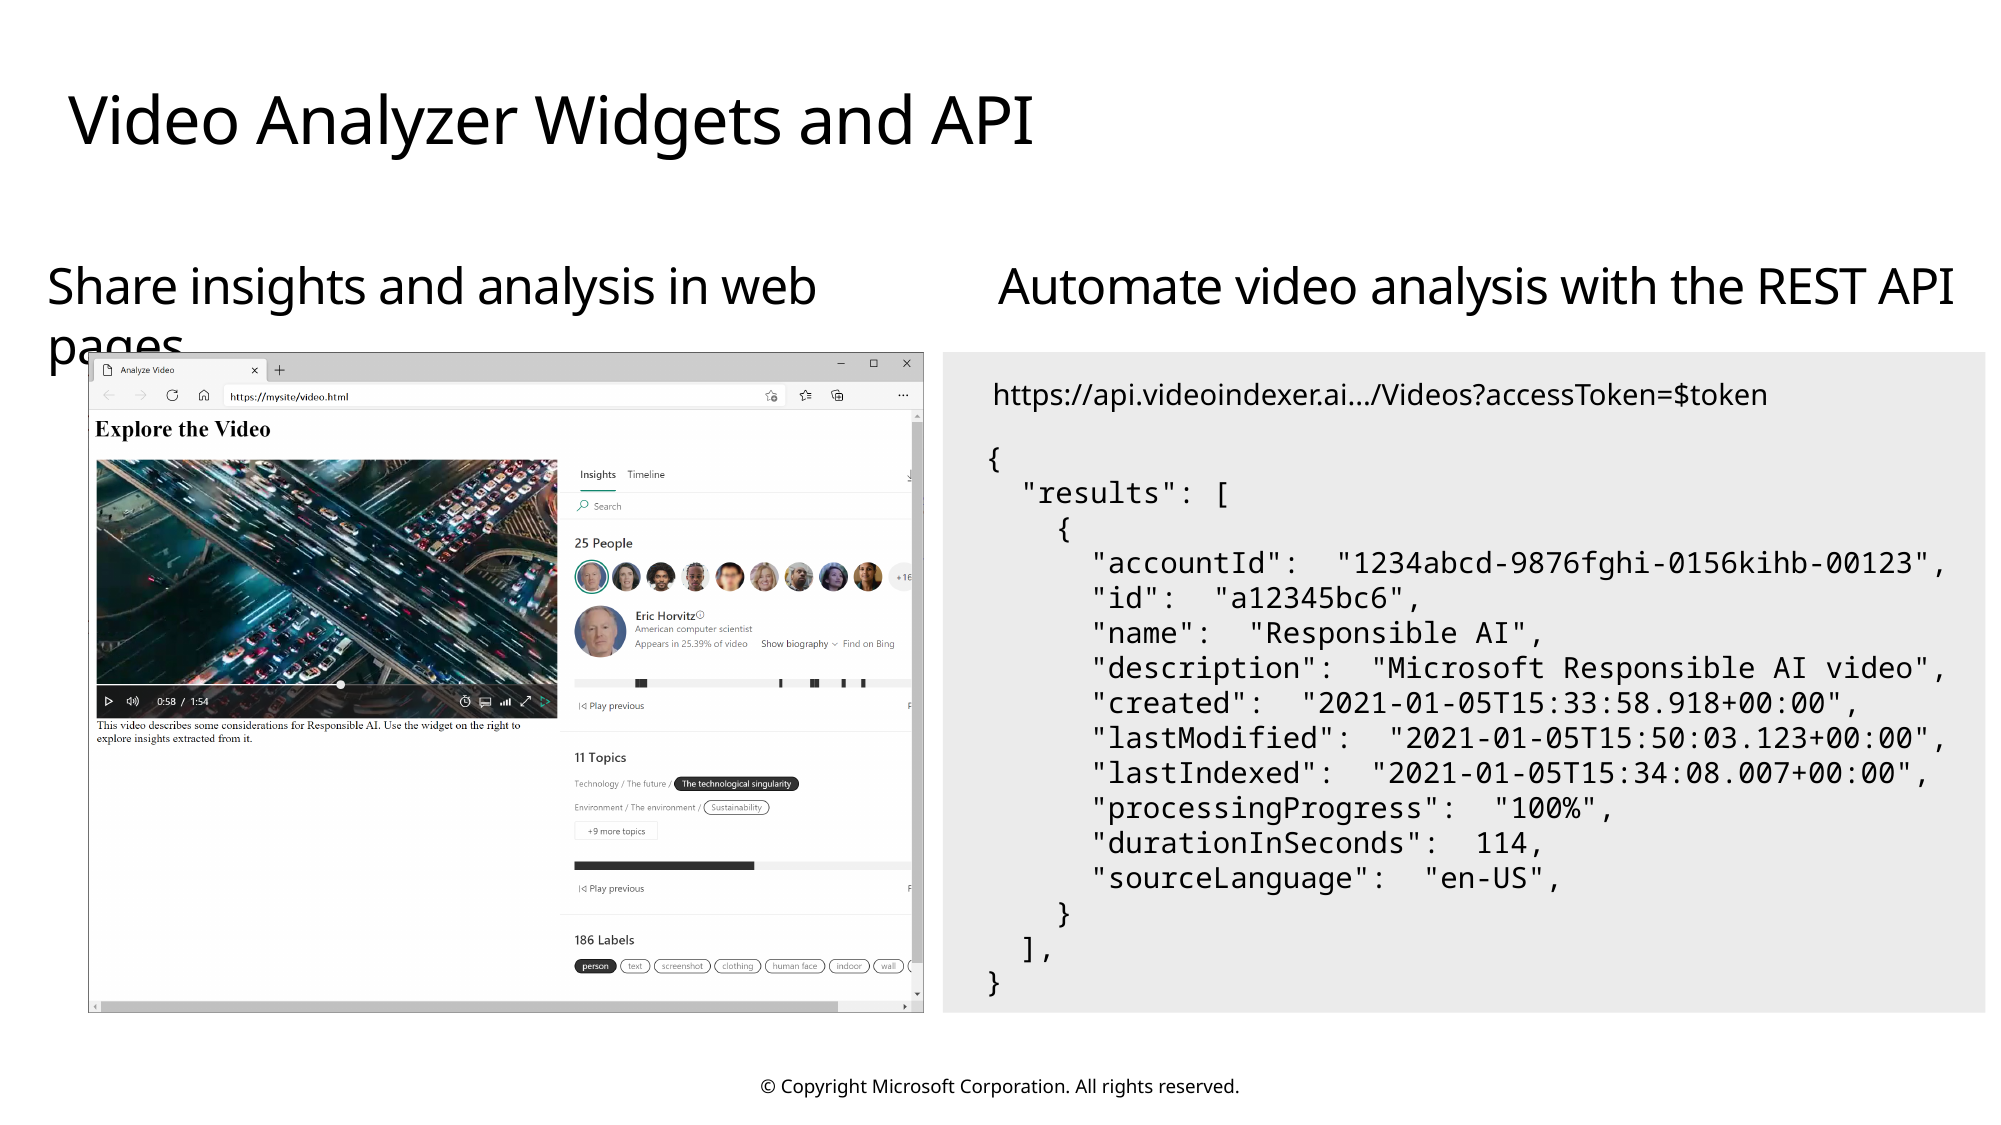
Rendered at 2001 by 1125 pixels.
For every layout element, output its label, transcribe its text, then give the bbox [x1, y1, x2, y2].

picture [88, 351, 924, 1013]
text_box [942, 351, 1986, 1013]
text_box Automate video analysis with the REST API [998, 239, 1986, 330]
text_box { "results": [ { "accountId": "1234abcd-9876fghi-0156kihb-00123", "id": "a12345bc6", "name": "Responsible AI", "description": "Microsoft Responsible AI video", "created": "2021-01-05T15:33:58.918+00:00", "lastModified": "2021-01-05T15:50:03.123+00:00", "lastIndexed": "2021-01-05T15:34:08.007+00:00", "processingProgress": "100%", "durationInSeconds": 114, "sourceLanguage": "en-US", } ], } [970, 432, 2000, 1007]
list Share insights and analysis in web pages [47, 239, 964, 331]
text_box https://api.videoindexer.ai.../Videos?accessToken=$token [970, 369, 2000, 419]
title Video Analyzer Widgets and API [68, 72, 1930, 184]
